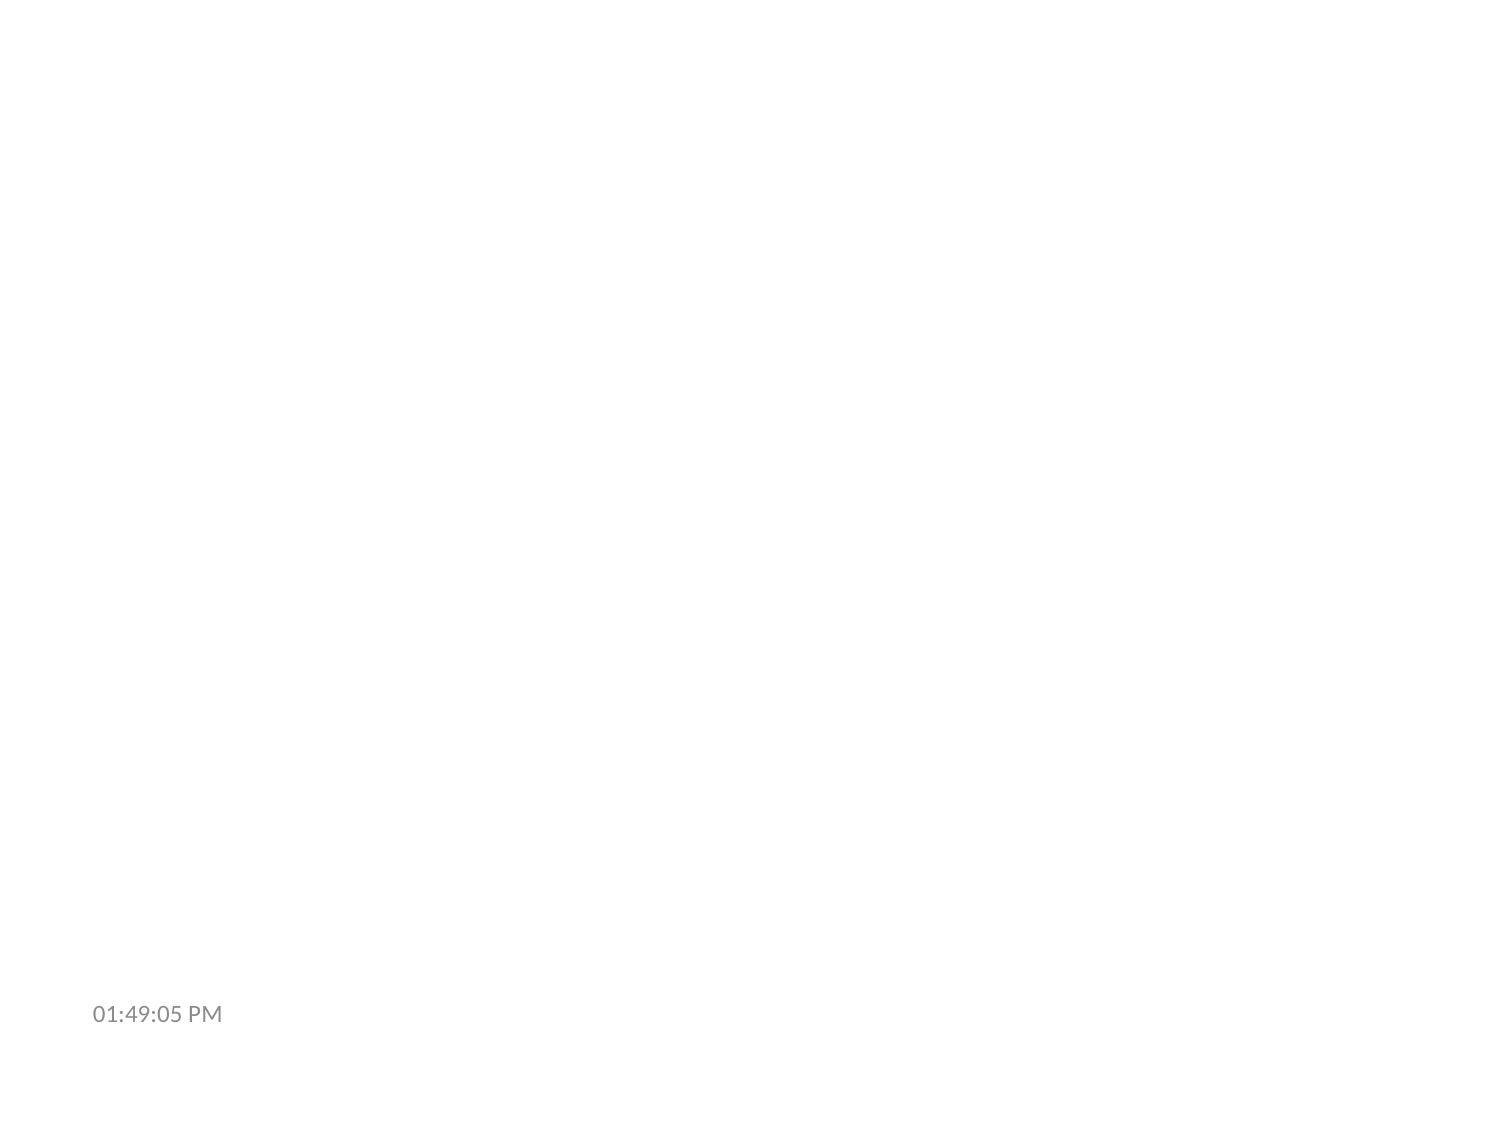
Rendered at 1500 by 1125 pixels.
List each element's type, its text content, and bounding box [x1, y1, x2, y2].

text_box 3:35:09 PM [77, 982, 428, 1043]
